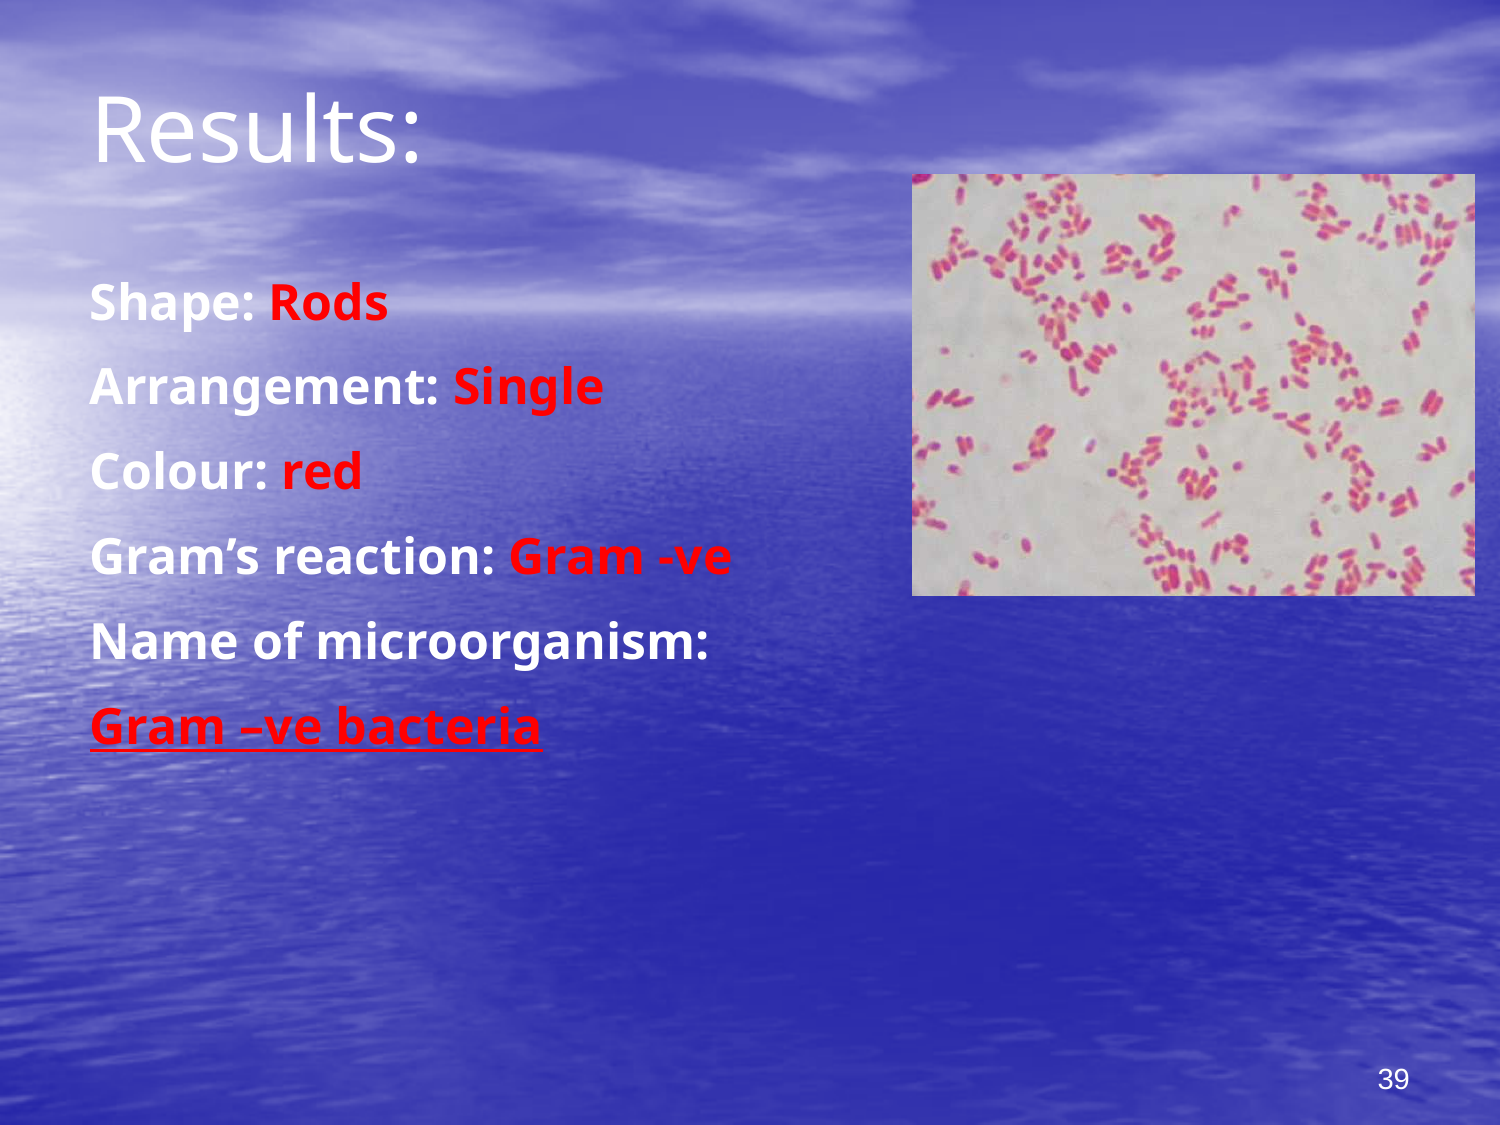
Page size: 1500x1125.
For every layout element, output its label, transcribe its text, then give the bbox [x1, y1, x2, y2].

slide_number 39 [1074, 1024, 1426, 1103]
text_box Shape: Rods Arrangement: Single Colour: red Gram’s reaction: Gram -ve Name of microorganism: Gram –ve bacteria [75, 262, 1088, 763]
title Results: [74, 12, 1426, 240]
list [912, 174, 1476, 596]
